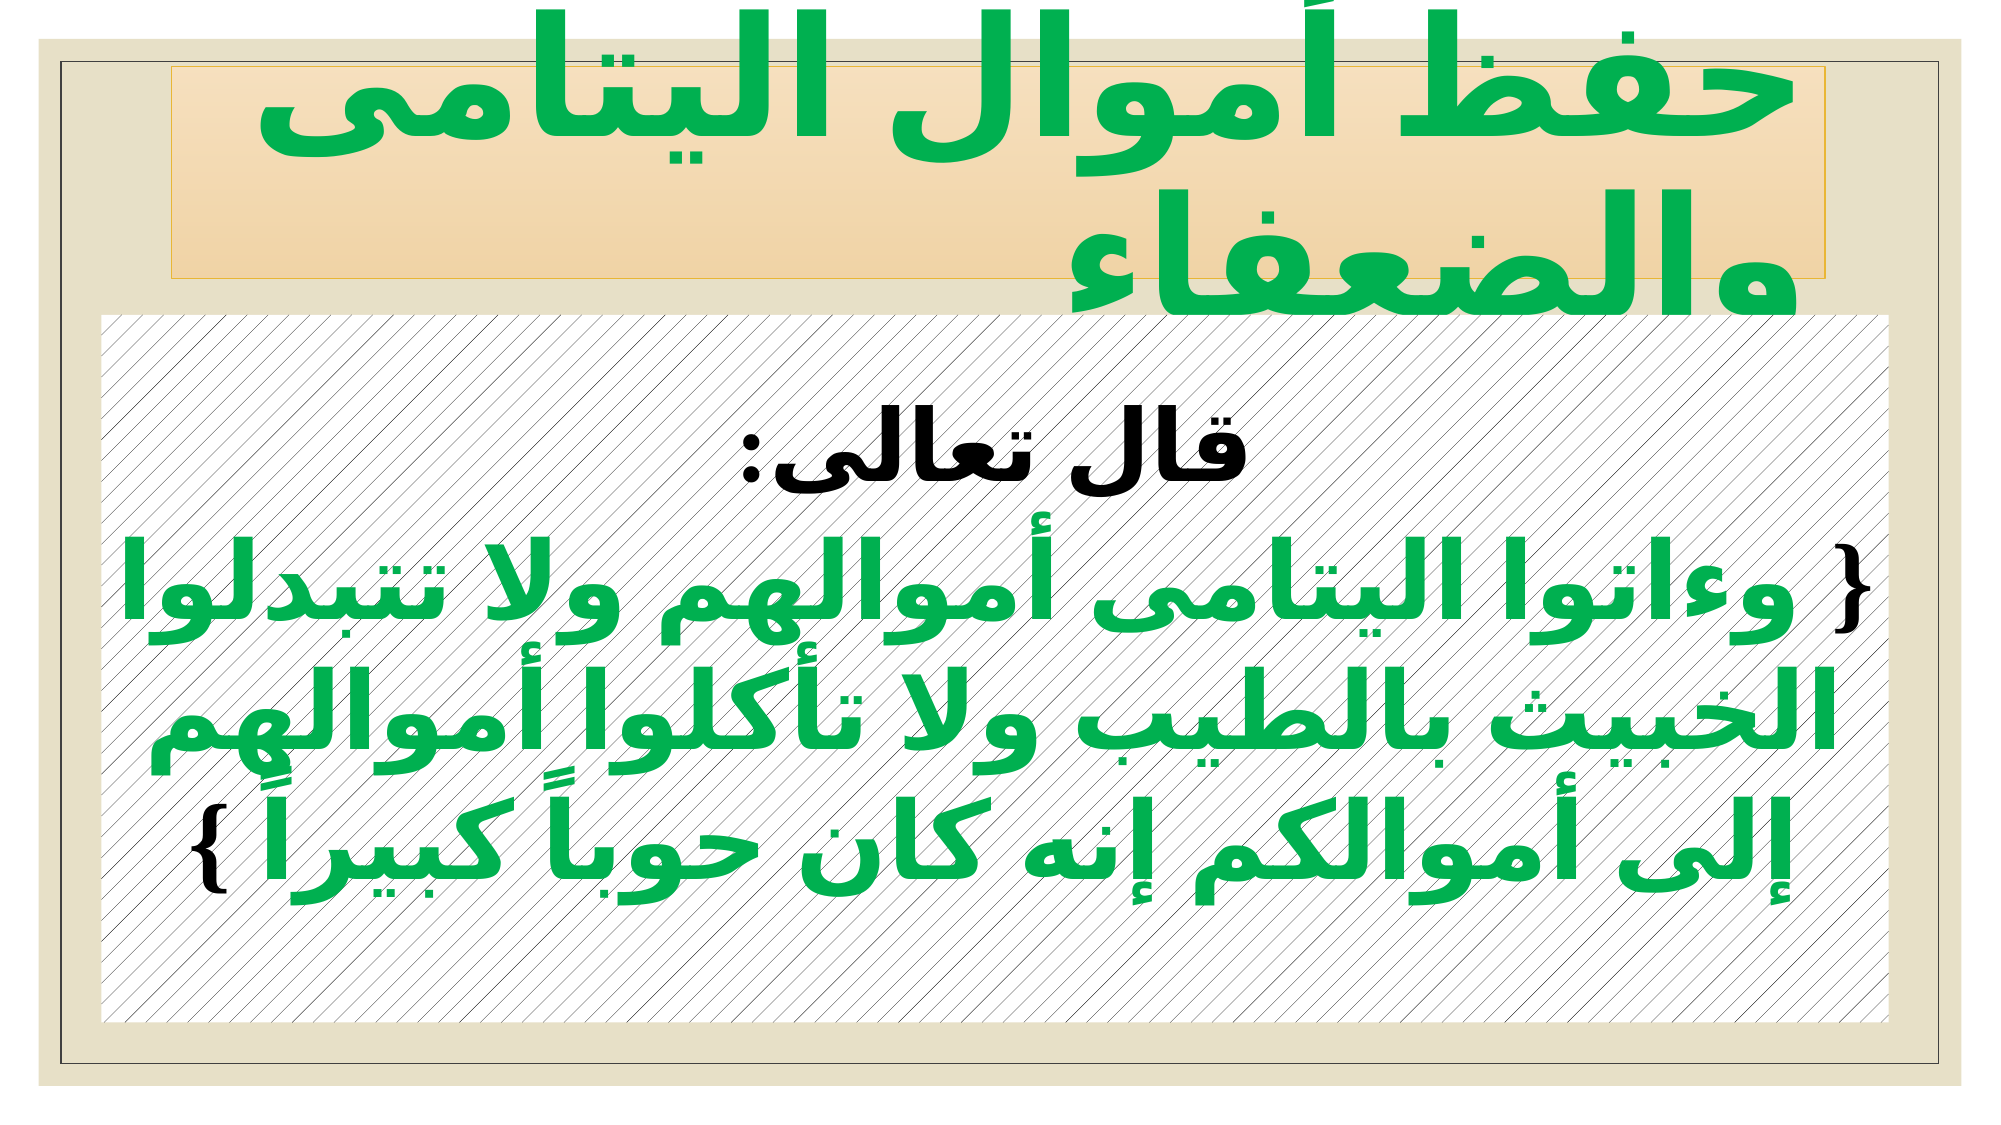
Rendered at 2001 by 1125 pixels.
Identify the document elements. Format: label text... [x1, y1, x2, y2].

title حفظ أموال اليتامى والضعفاء [171, 66, 1826, 279]
list قال تعالى: { وءاتوا اليتامى أموالهم ولا تتبدلوا الخبيث بالطيب ولا تأكلوا أموالهم إلى أموالكم إنه كان حوباً كبيراً } [101, 314, 1889, 1023]
